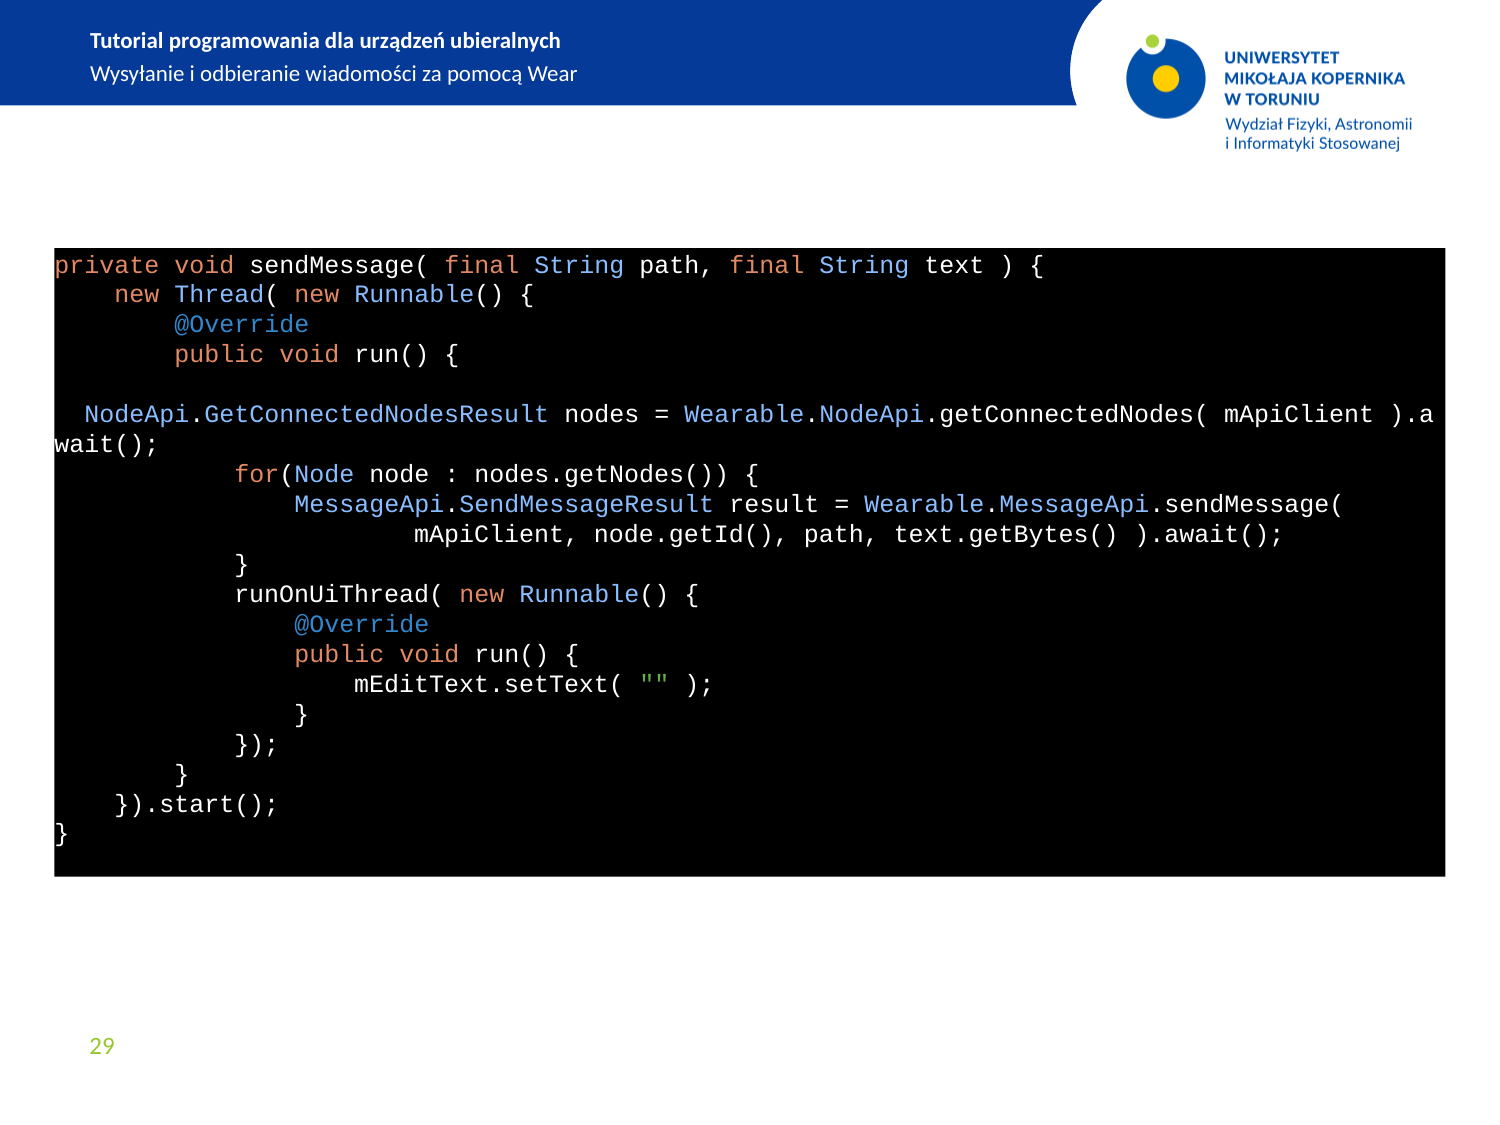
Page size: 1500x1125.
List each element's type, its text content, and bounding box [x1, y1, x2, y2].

picture [1100, 8, 1438, 178]
list Wysyłanie i odbieranie wiadomości za pomocą Wear [75, 50, 1040, 96]
list Tutorial programowania dla urządzeń ubieralnych [75, 18, 1040, 50]
text_box private void sendMessage( final String path, final String text ) { new Thread( new Runnable() { @Override public void run() { NodeApi.GetConnectedNodesResult nodes = Wearable.NodeApi.getConnectedNodes( mApiClient ).await(); for(Node node : nodes.getNodes()) { MessageApi.SendMessageResult result = Wearable.MessageApi.sendMessage( mApiClient, node.getId(), path, text.getBytes() ).await(); } runOnUiThread( new Runnable() { @Override public void run() { mEditText.setText( "" ); } }); } }).start(); } [54, 248, 1446, 877]
